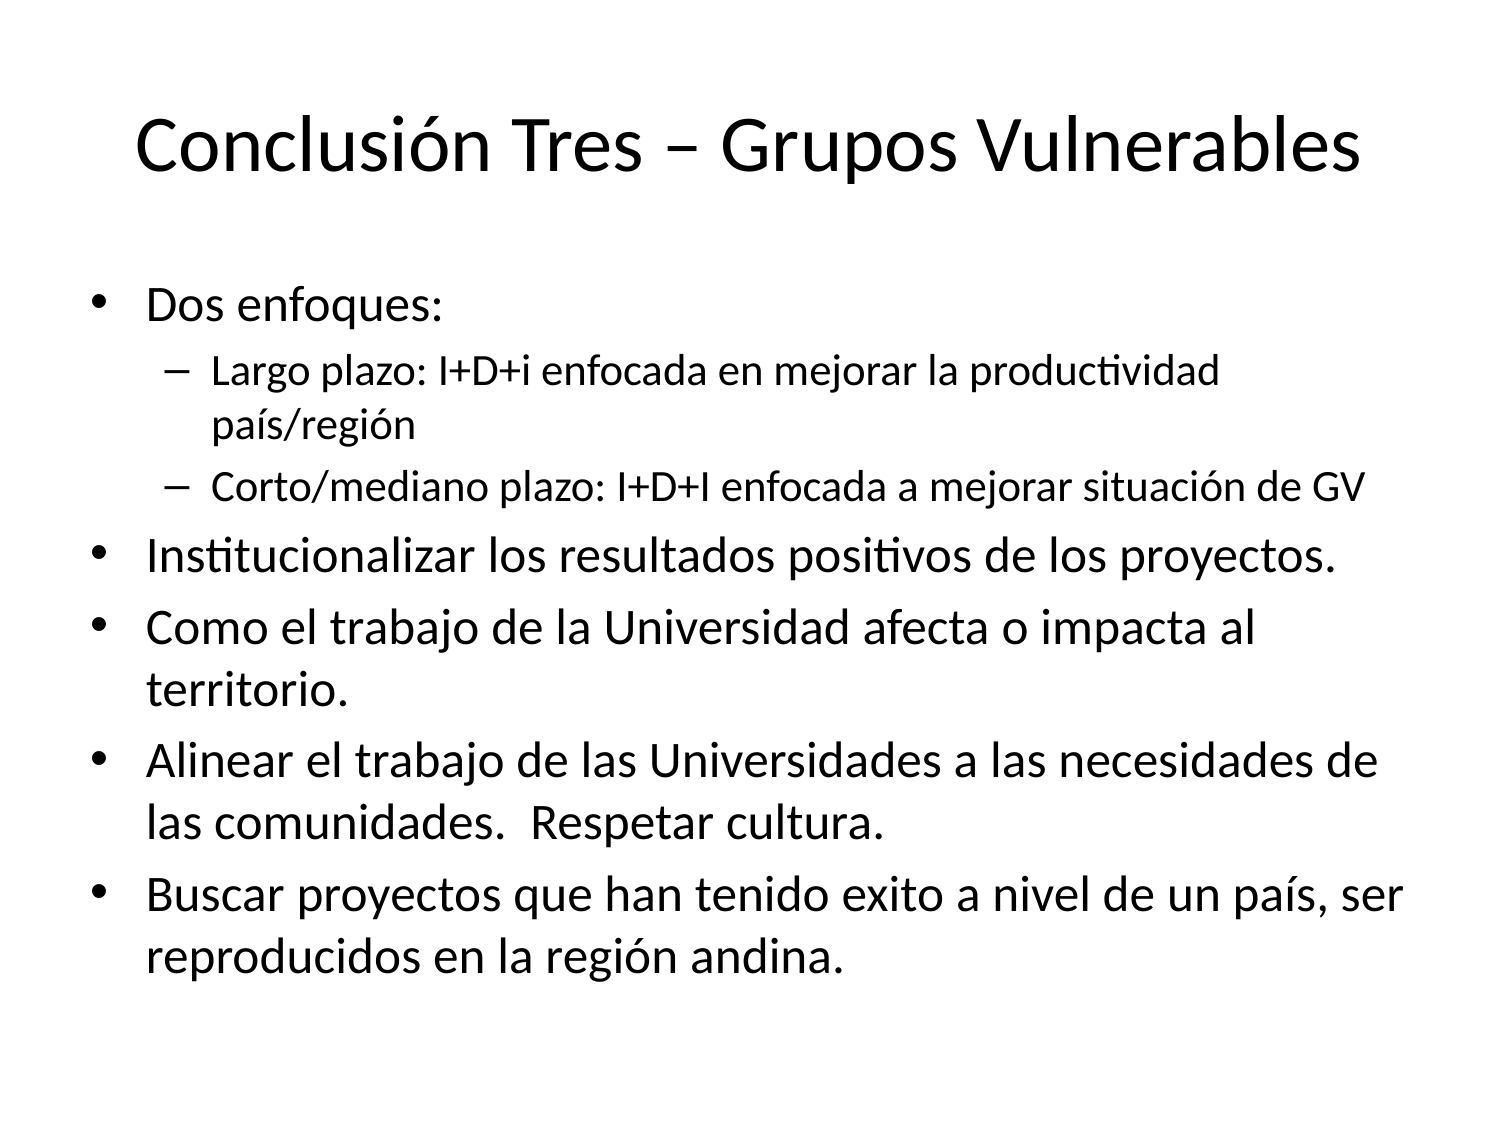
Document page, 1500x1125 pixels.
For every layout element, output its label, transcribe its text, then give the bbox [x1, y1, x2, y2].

title Conclusión Tres – Grupos Vulnerables [75, 45, 1425, 233]
list Dos enfoques: Largo plazo: I+D+i enfocada en mejorar la productividad país/región Corto/mediano plazo: I+D+I enfocada a mejorar situación de GV Institucionalizar los resultados positivos de los proyectos. Como el trabajo de la Universidad afecta o impacta al territorio. Alinear el trabajo de las Universidades a las necesidades de las comunidades. Respetar cultura. Buscar proyectos que han tenido exito a nivel de un país, ser reproducidos en la región andina. [75, 262, 1425, 1005]
